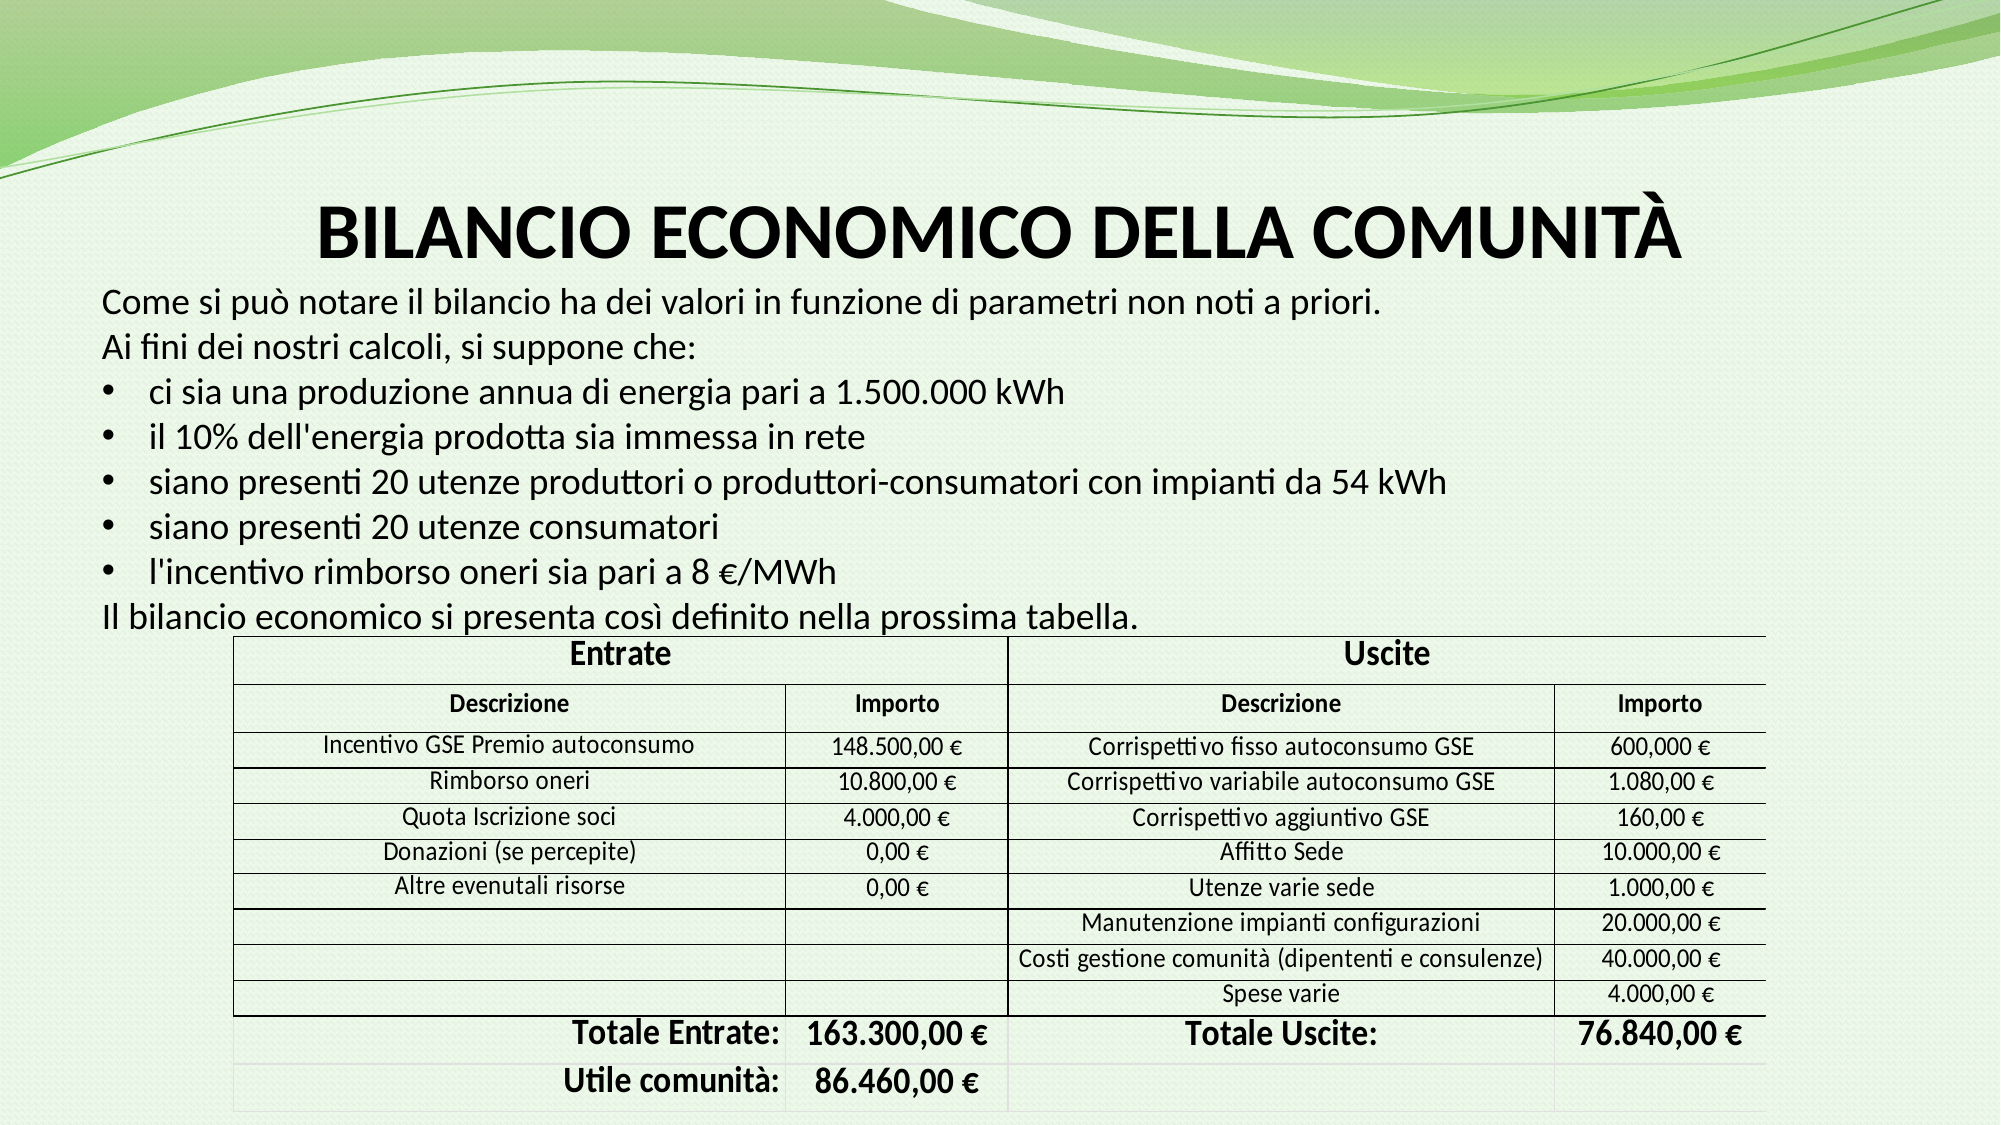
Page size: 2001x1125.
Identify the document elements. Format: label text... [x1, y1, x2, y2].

text_box Come si può notare il bilancio ha dei valori in funzione di parametri non noti a priori. Ai fini dei nostri calcoli, si suppone che: ci sia una produzione annua di energia pari a 1.500.000 kWh il 10% dell'energia prodotta sia immessa in rete siano presenti 20 utenze produttori o produttori-consumatori con impianti da 54 kWh siano presenti 20 utenze consumatori l'incentivo rimborso oneri sia pari a 8 €/MWh Il bilancio economico si presenta così definito nella prossima tabella. [87, 269, 1926, 690]
title BILANCIO ECONOMICO DELLA COMUNITÀ [0, 159, 2000, 274]
picture [232, 635, 1768, 1113]
